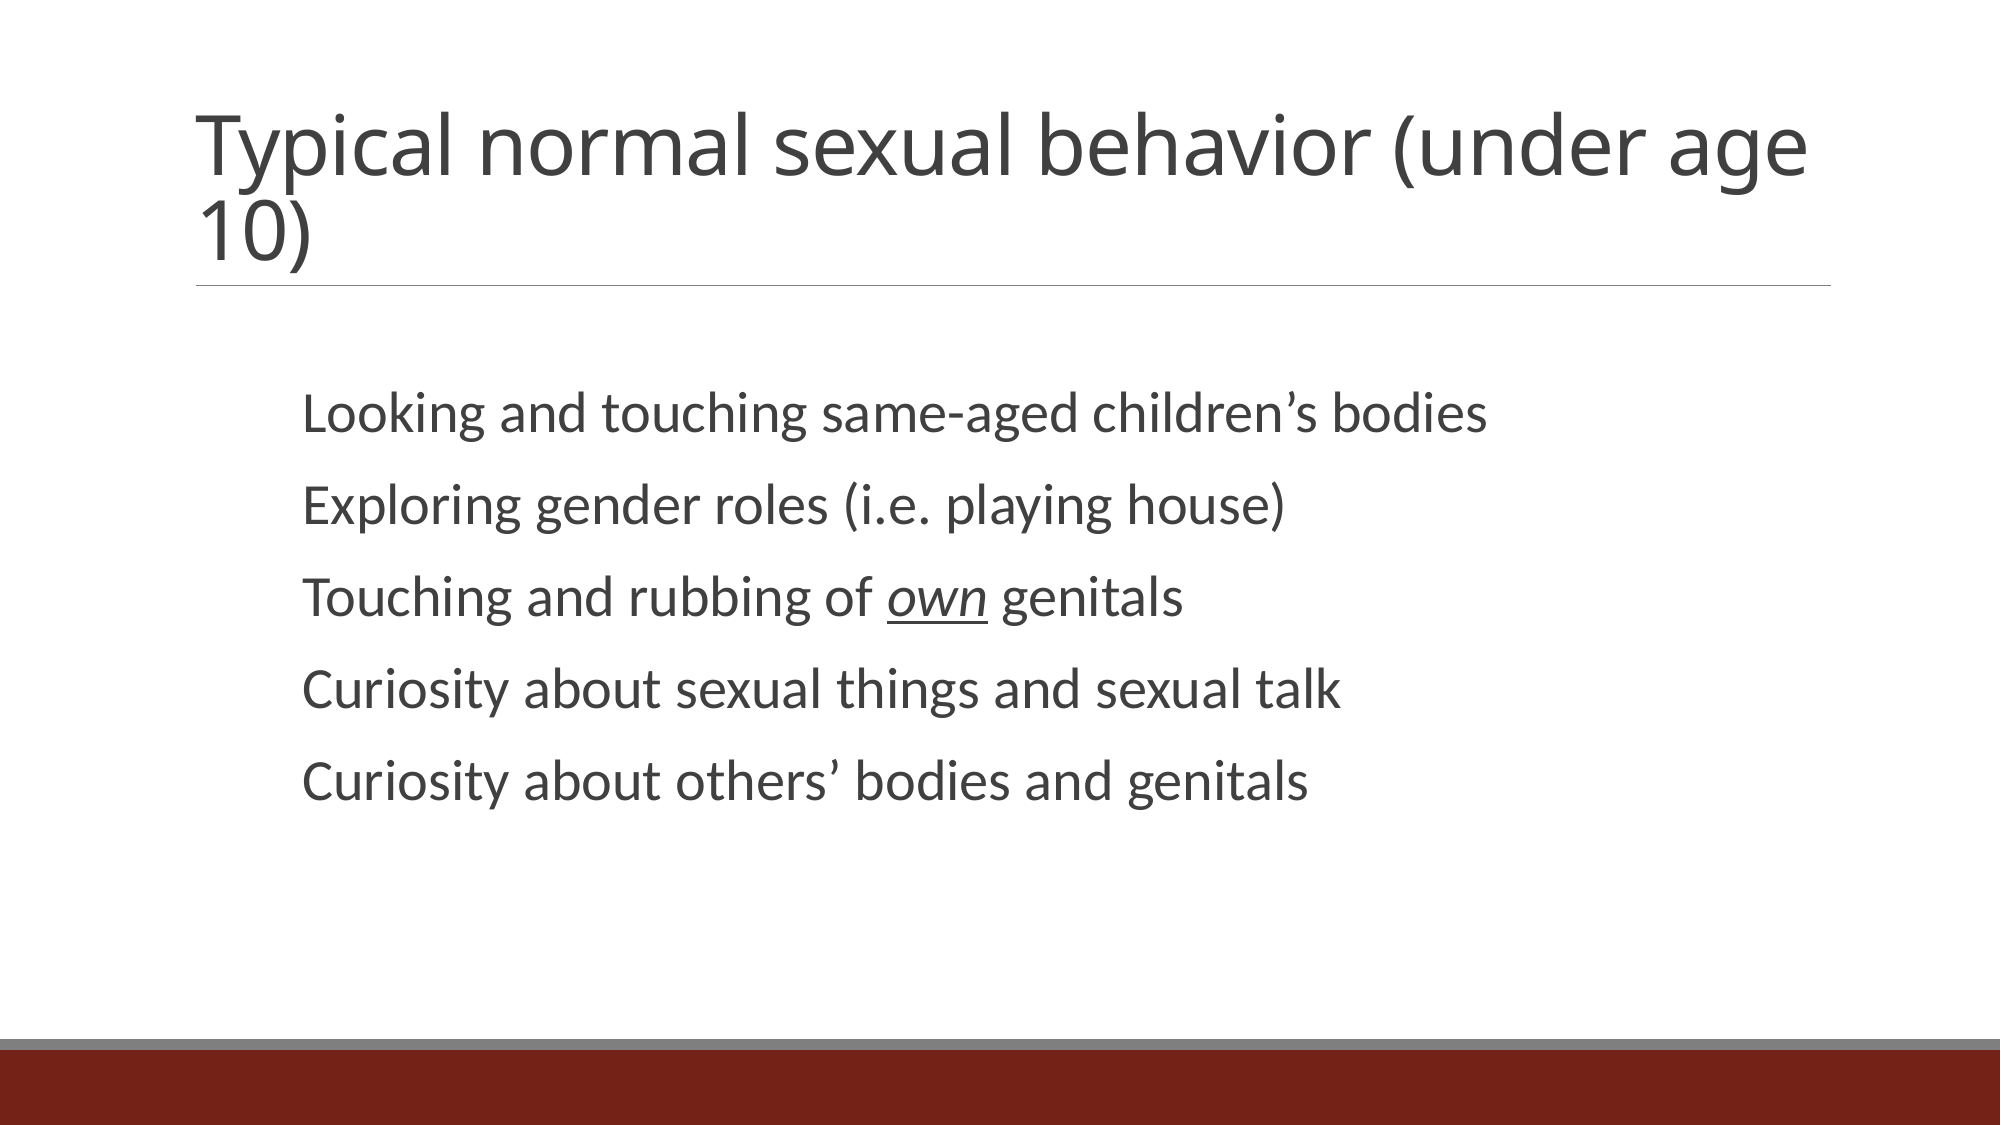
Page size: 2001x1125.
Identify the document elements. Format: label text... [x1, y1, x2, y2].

title Typical normal sexual behavior (under age 10) [180, 47, 1830, 285]
list Looking and touching same-aged children’s bodies Exploring gender roles (i.e. playing house) Touching and rubbing of own genitals Curiosity about sexual things and sexual talk Curiosity about others’ bodies and genitals [287, 375, 1700, 1050]
